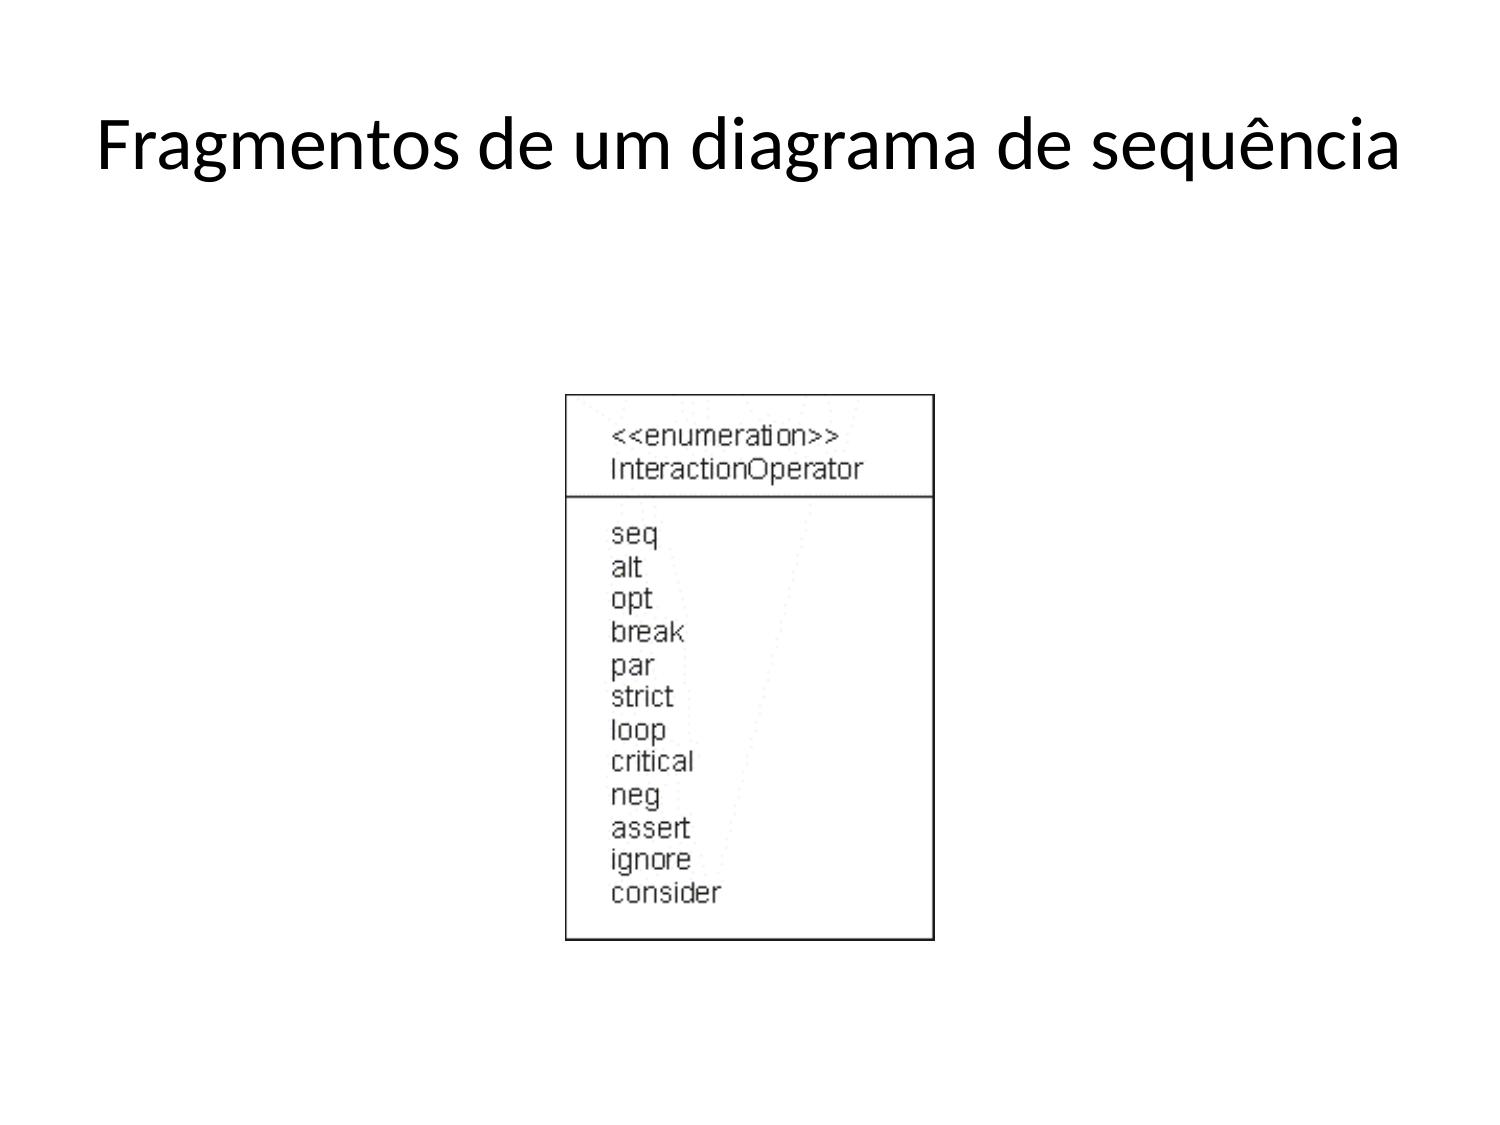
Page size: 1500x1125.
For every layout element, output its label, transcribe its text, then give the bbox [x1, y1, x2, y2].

title Fragmentos de um diagrama de sequência [75, 45, 1425, 233]
picture [565, 394, 935, 941]
